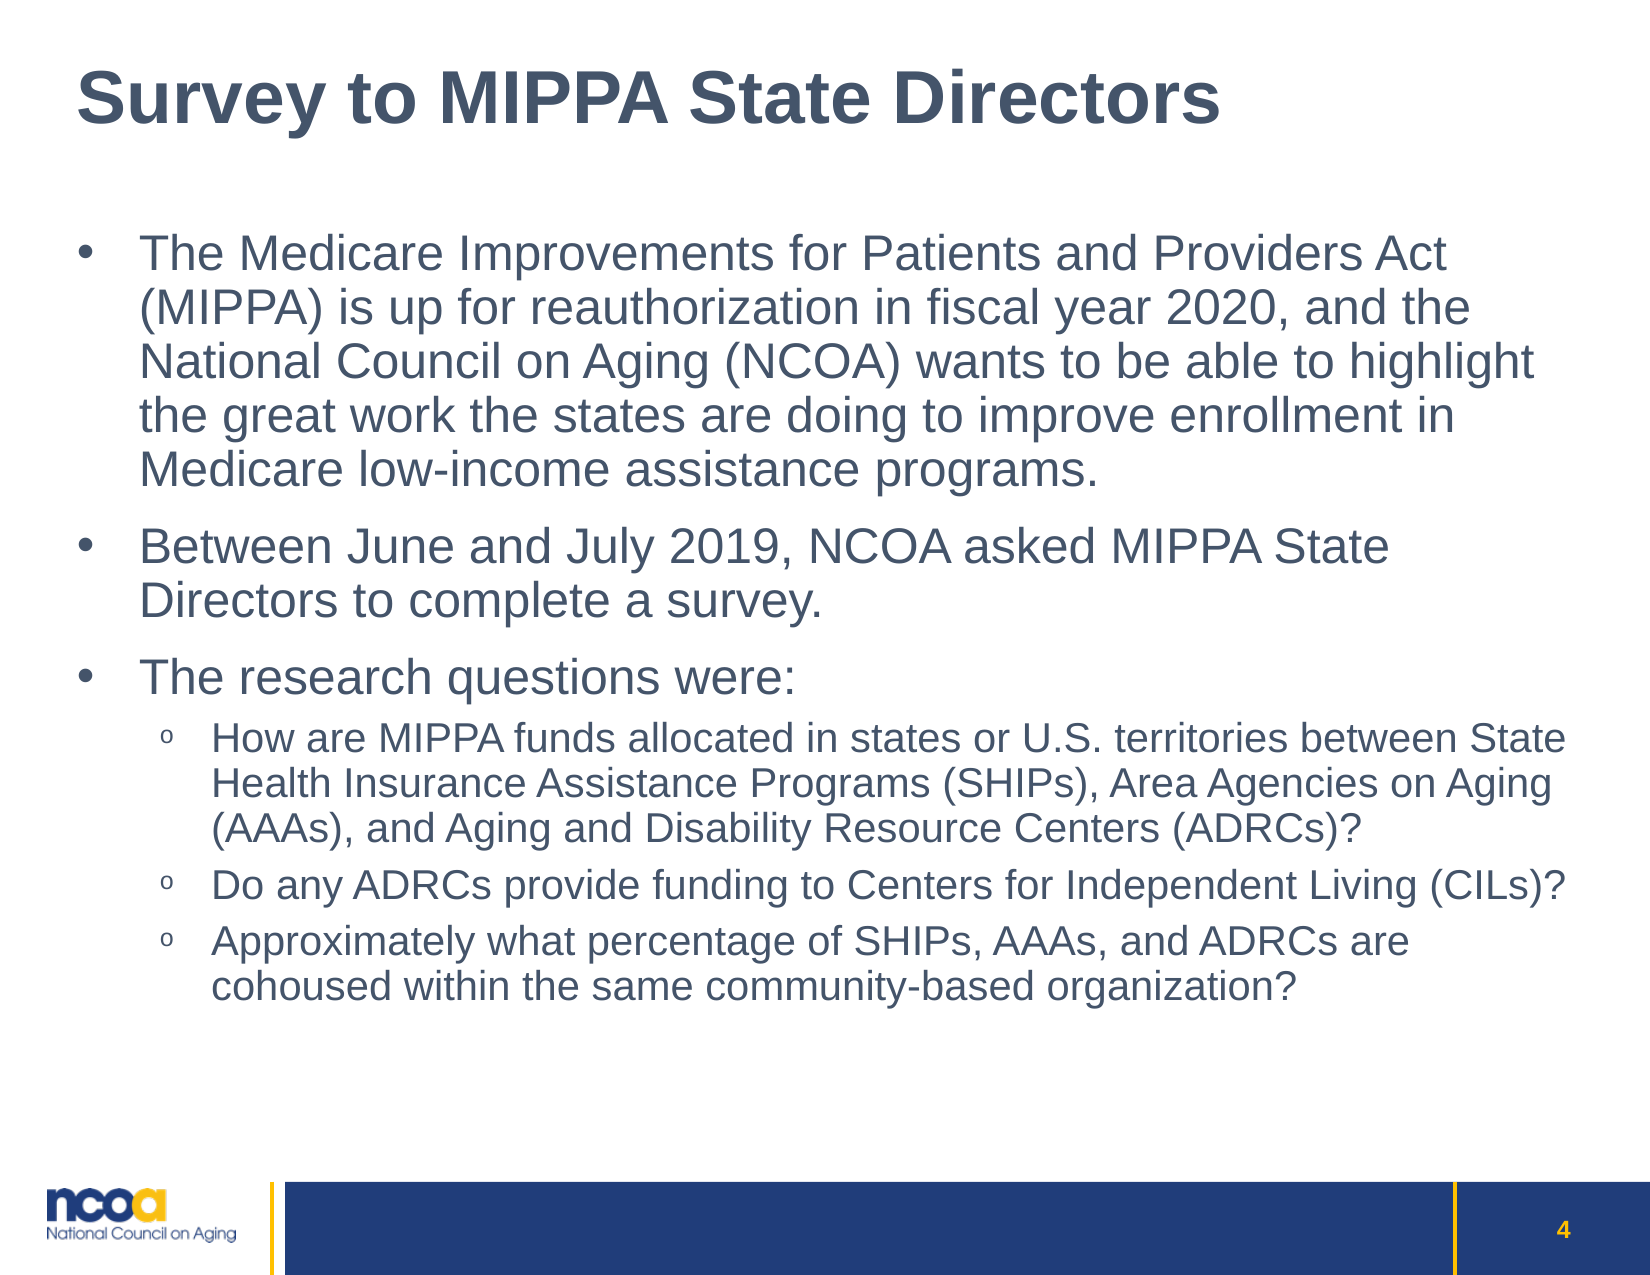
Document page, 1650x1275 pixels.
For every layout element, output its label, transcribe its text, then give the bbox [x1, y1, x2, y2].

title Survey to MIPPA State Directors [61, 20, 1635, 179]
list The Medicare Improvements for Patients and Providers Act (MIPPA) is up for reauthorization in fiscal year 2020, and the National Council on Aging (NCOA) wants to be able to highlight the great work the states are doing to improve enrollment in Medicare low-income assistance programs. Between June and July 2019, NCOA asked MIPPA State Directors to complete a survey. The research questions were: How are MIPPA funds allocated in states or U.S. territories between State Health Insurance Assistance Programs (SHIPs), Area Agencies on Aging (AAAs), and Aging and Disability Resource Centers (ADRCs)? Do any ADRCs provide funding to Centers for Independent Living (CILs)? Approximately what percentage of SHIPs, AAAs, and ADRCs are cohoused within the same community-based organization? [61, 219, 1591, 1187]
picture [47, 1188, 236, 1243]
slide_number 4 [1477, 1181, 1650, 1275]
